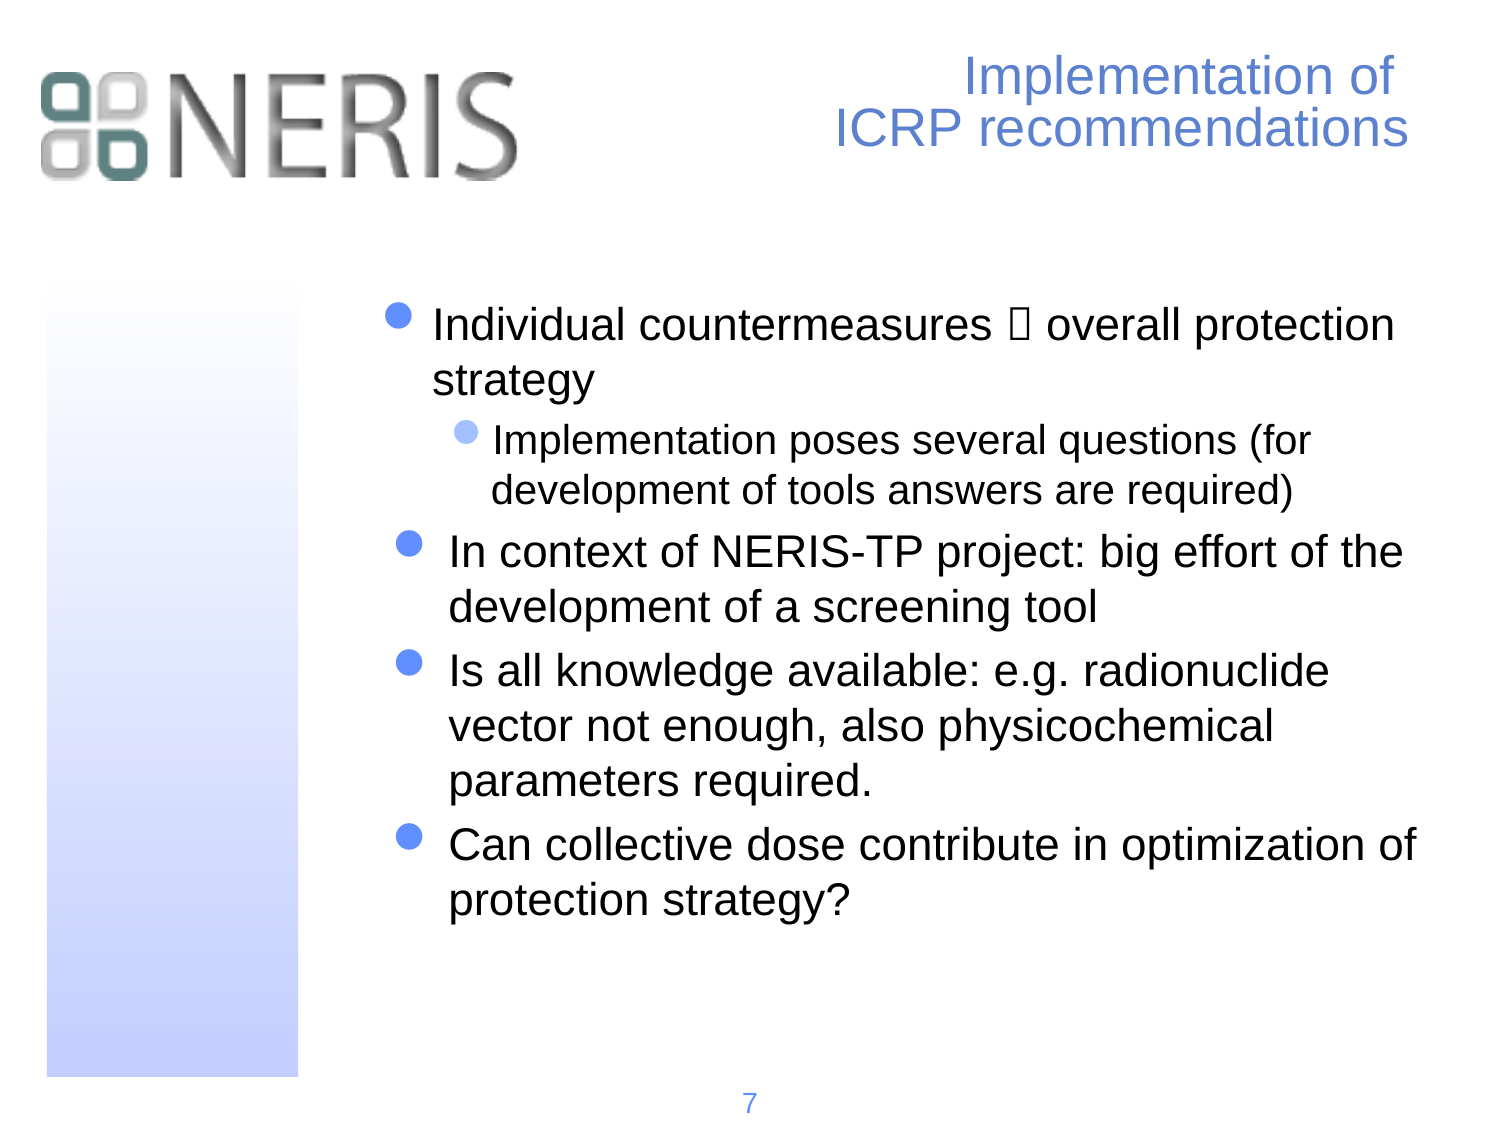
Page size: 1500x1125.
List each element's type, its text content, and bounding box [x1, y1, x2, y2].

title Implementation of ICRP recommendations [548, 45, 1425, 233]
text_box [2, 0, 548, 242]
picture [41, 71, 530, 181]
list Individual countermeasures  overall protection strategy Implementation poses several questions (for development of tools answers are required) In context of NERIS-TP project: big effort of the development of a screening tool Is all knowledge available: e.g. radionuclide vector not enough, also physicochemical parameters required. Can collective dose contribute in optimization of protection strategy? [367, 287, 1451, 1073]
slide_number 7 [0, 1076, 1500, 1124]
